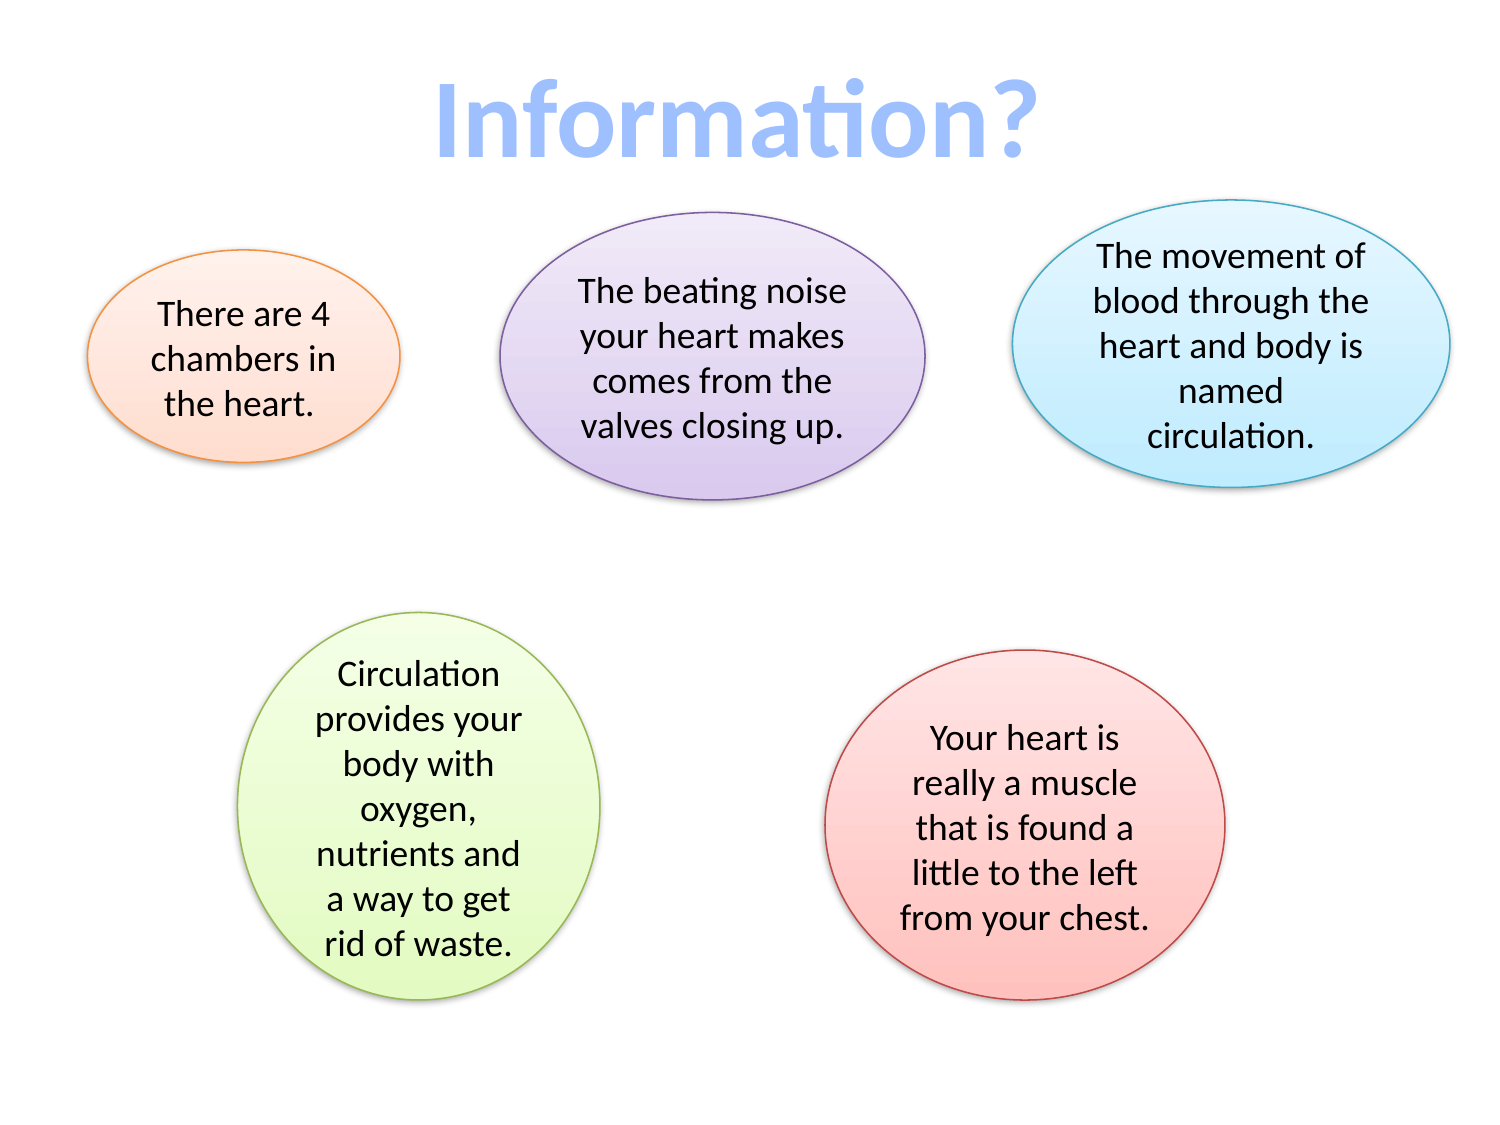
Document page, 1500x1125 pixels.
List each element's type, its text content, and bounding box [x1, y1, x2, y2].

text_box The beating noise your heart makes comes from the valves closing up. [499, 211, 926, 501]
text_box The movement of blood through the heart and body is named circulation. [1011, 199, 1451, 489]
text_box Information? [399, 37, 1075, 188]
text_box Your heart is really a muscle that is found a little to the left from your chest. [824, 649, 1226, 1001]
text_box There are 4 chambers in the heart. [86, 249, 401, 464]
text_box Circulation provides your body with oxygen, nutrients and a way to get rid of waste. [236, 611, 601, 1001]
